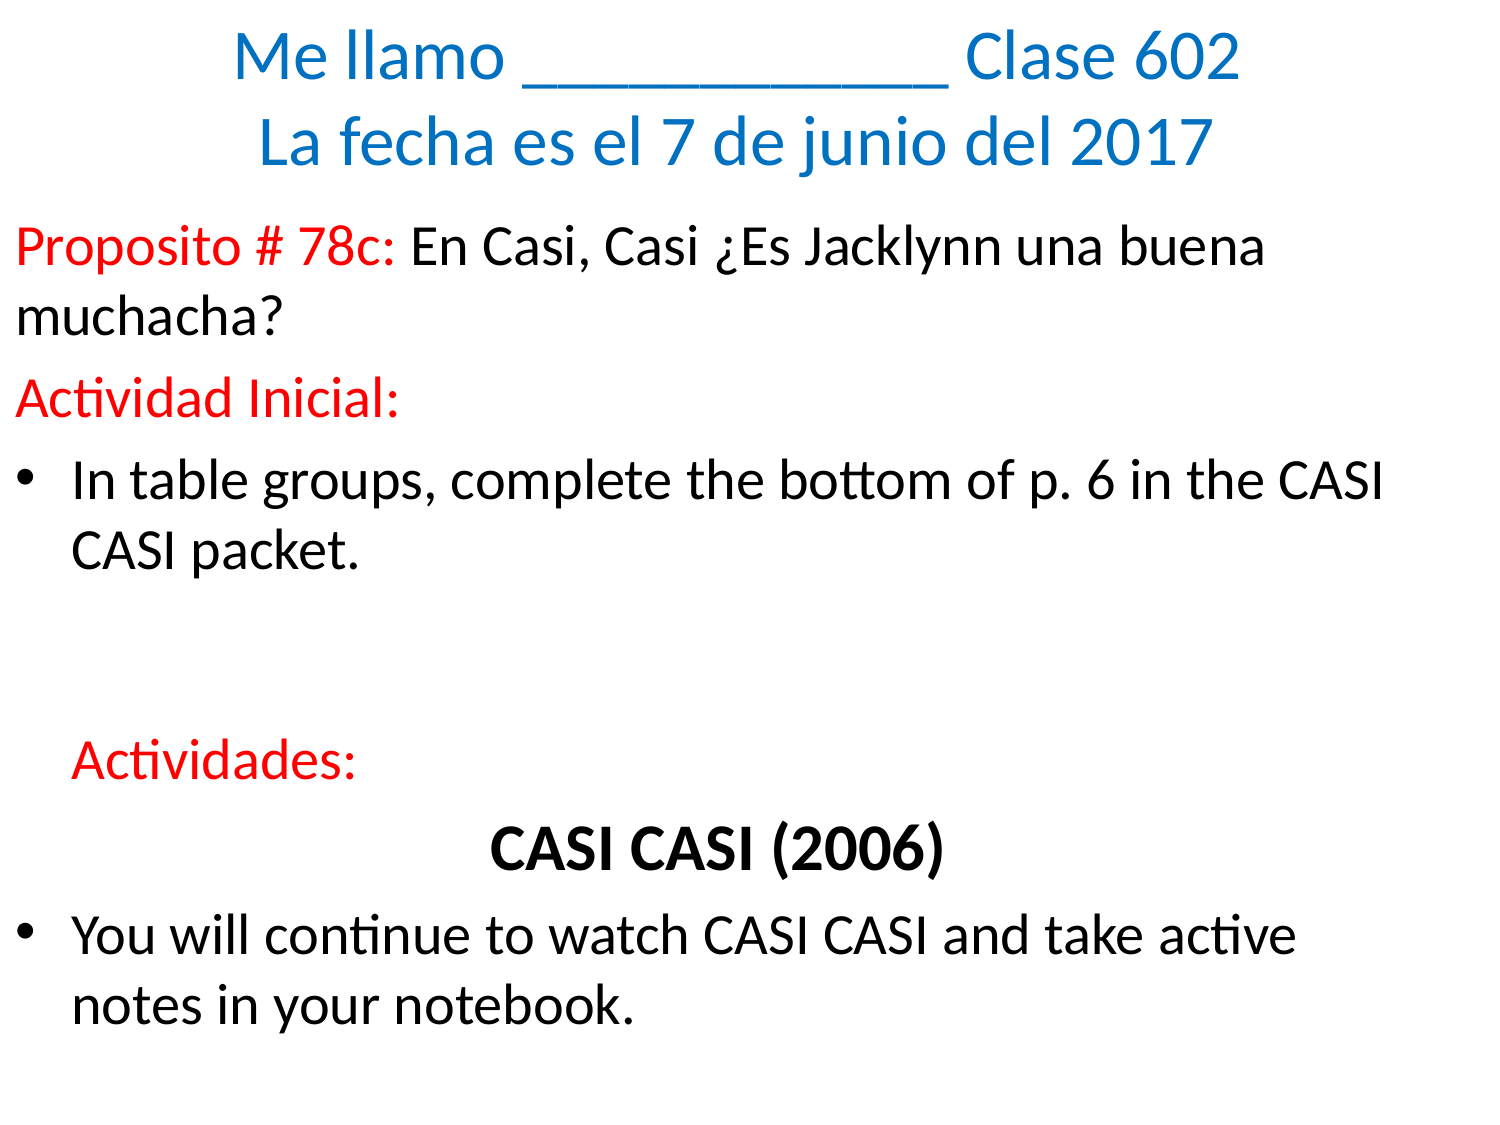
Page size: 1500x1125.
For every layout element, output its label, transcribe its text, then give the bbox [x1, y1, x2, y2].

title Me llamo ____________ Clase 602 La fecha es el 7 de junio del 2017 [62, 0, 1413, 188]
list Proposito # 78c: En Casi, Casi ¿Es Jacklynn una buena muchacha? Actividad Inicial: In table groups, complete the bottom of p. 6 in the CASI CASI packet. Actividades: CASI CASI (2006) You will continue to watch CASI CASI and take active notes in your notebook. Tarea # 78c: Complete p. 7 (5.3-6), p. 8, p. 10 (up to 2.4) of the CASI CASI Spanish Study Guide. [0, 200, 1438, 963]
